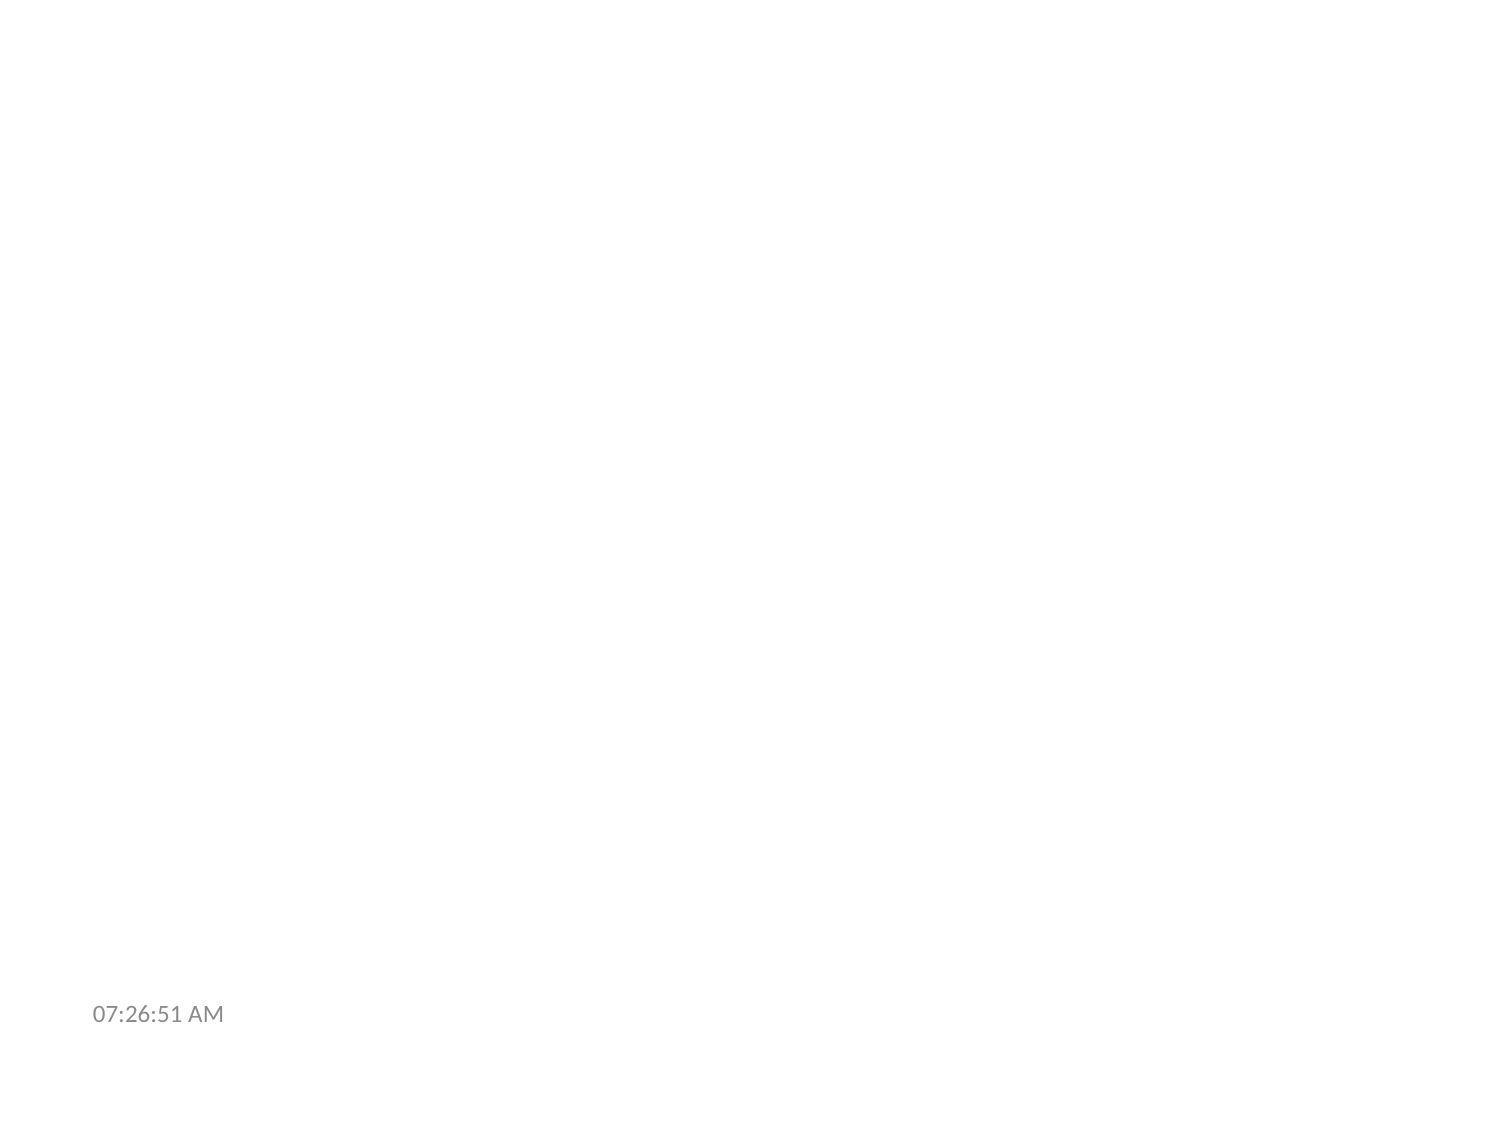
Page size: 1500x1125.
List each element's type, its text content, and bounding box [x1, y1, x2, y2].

text_box 3:35:09 PM [77, 982, 428, 1043]
